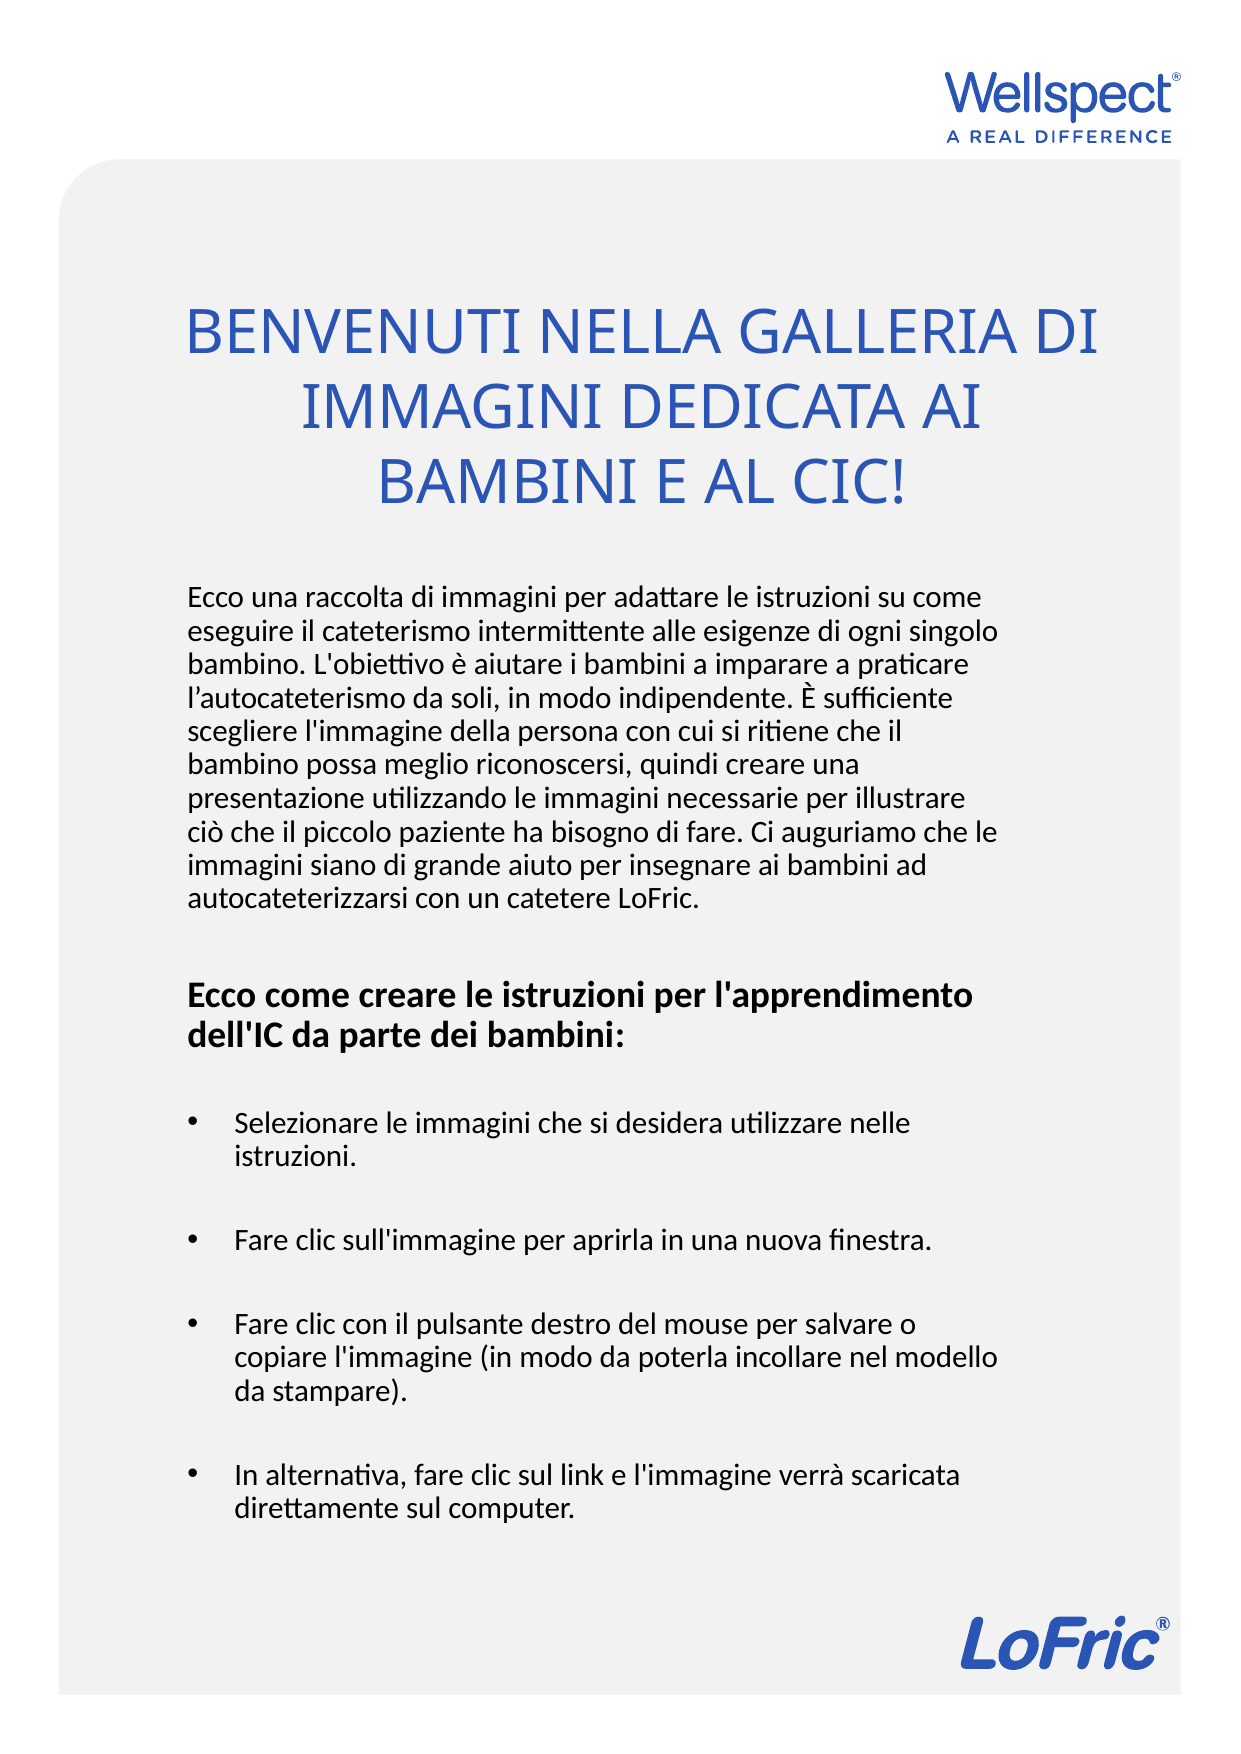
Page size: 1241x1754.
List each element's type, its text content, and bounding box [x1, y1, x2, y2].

title Benvenuti nella galleria di immagini dedicata ai bambini e al CIC! [150, 284, 1133, 527]
subtitle Ecco una raccolta di immagini per adattare le istruzioni su come eseguire il cateterismo intermittente alle esigenze di ogni singolo bambino. L'obiettivo è aiutare i bambini a imparare a praticare l’autocateterismo da soli, in modo indipendente. È sufficiente scegliere l'immagine della persona con cui si ritiene che il bambino possa meglio riconoscersi, quindi creare una presentazione utilizzando le immagini necessarie per illustrare ciò che il piccolo paziente ha bisogno di fare. Ci auguriamo che le immagini siano di grande aiuto per insegnare ai bambini ad autocateterizzarsi con un catetere LoFric. Ecco come creare le istruzioni per l'apprendimento dell'IC da parte dei bambini: Selezionare le immagini che si desidera utilizzare nelle istruzioni. Fare clic sull'immagine per aprirla in una nuova finestra. Fare clic con il pulsante destro del mouse per salvare o copiare l'immagine (in modo da poterla incollare nel modello da stampare). In alternativa, fare clic sul link e l'immagine verrà scaricata direttamente sul computer. [172, 573, 1024, 1572]
